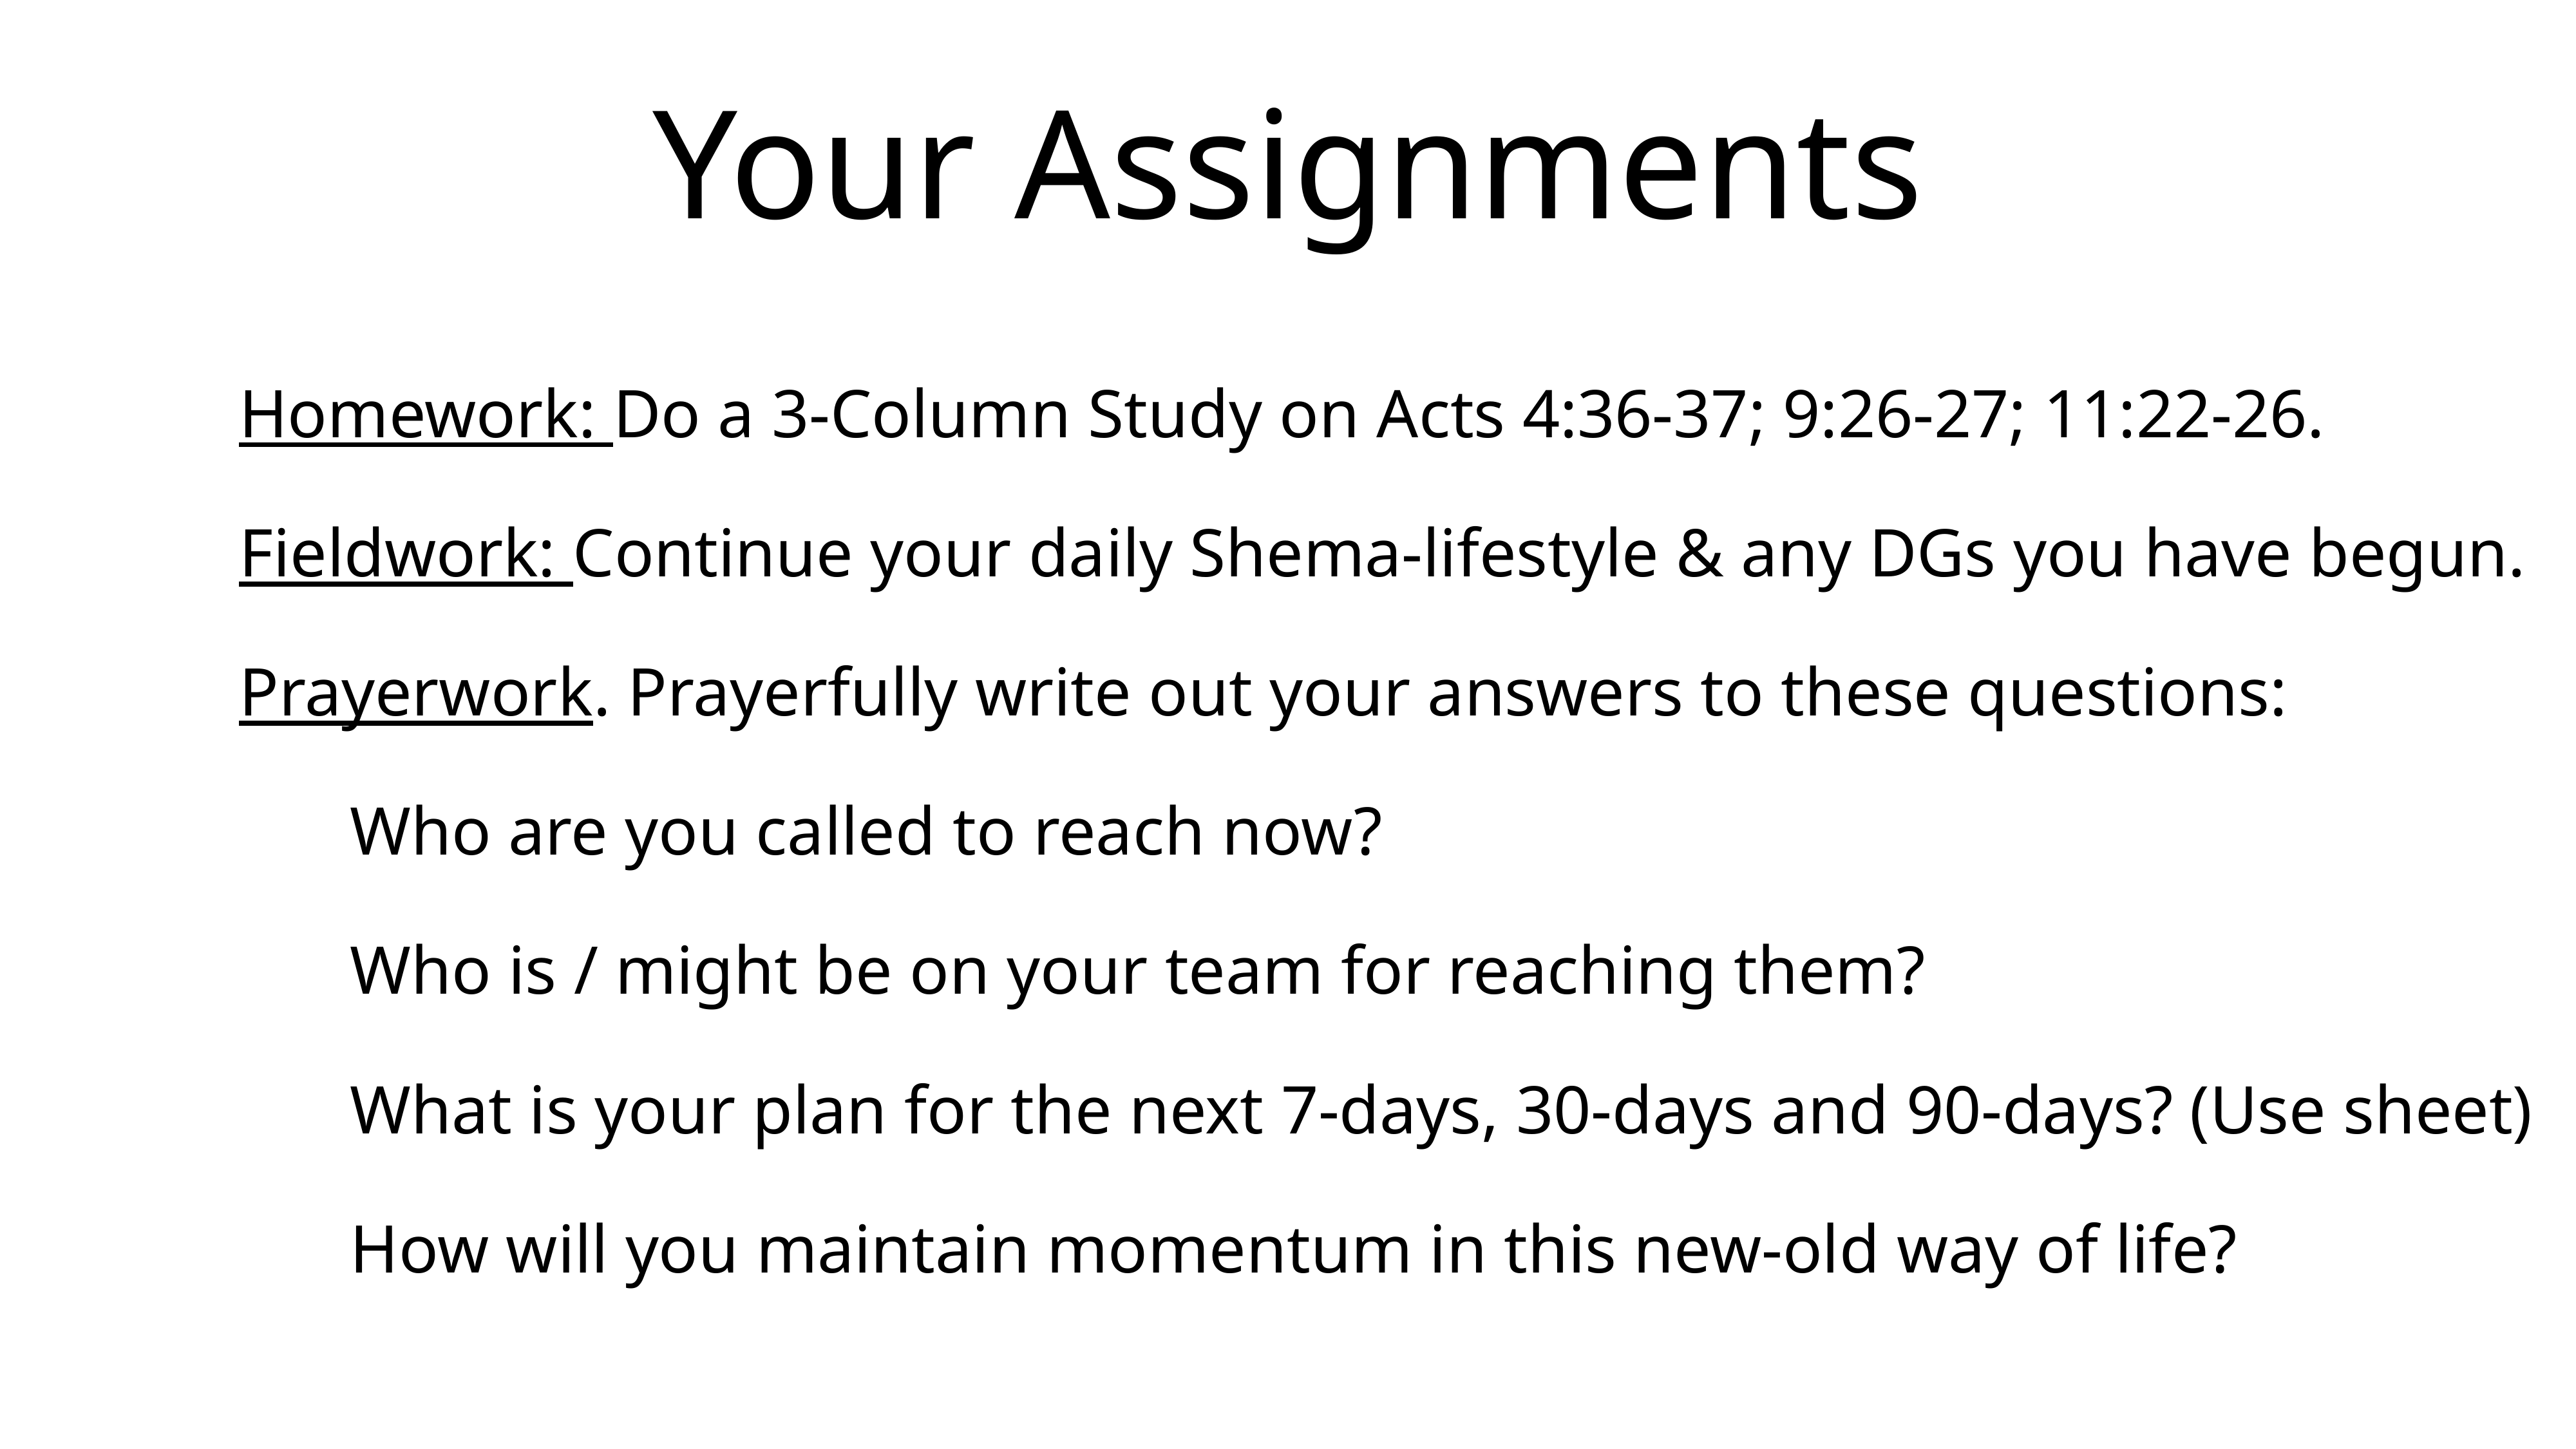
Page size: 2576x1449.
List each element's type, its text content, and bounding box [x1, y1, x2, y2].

list Homework: Do a 3-Column Study on Acts 4:36-37; 9:26-27; 11:22-26. Fieldwork: Continue your daily Shema-lifestyle & any DGs you have begun. Prayerwork. Prayerfully write out your answers to these questions: Who are you called to reach now? Who is / might be on your team for reaching them? What is your plan for the next 7-days, 30-days and 90-days? (Use sheet) How will you maintain momentum in this new-old way of life? [178, 332, 2561, 1325]
title Your Assignments [178, 37, 2398, 279]
